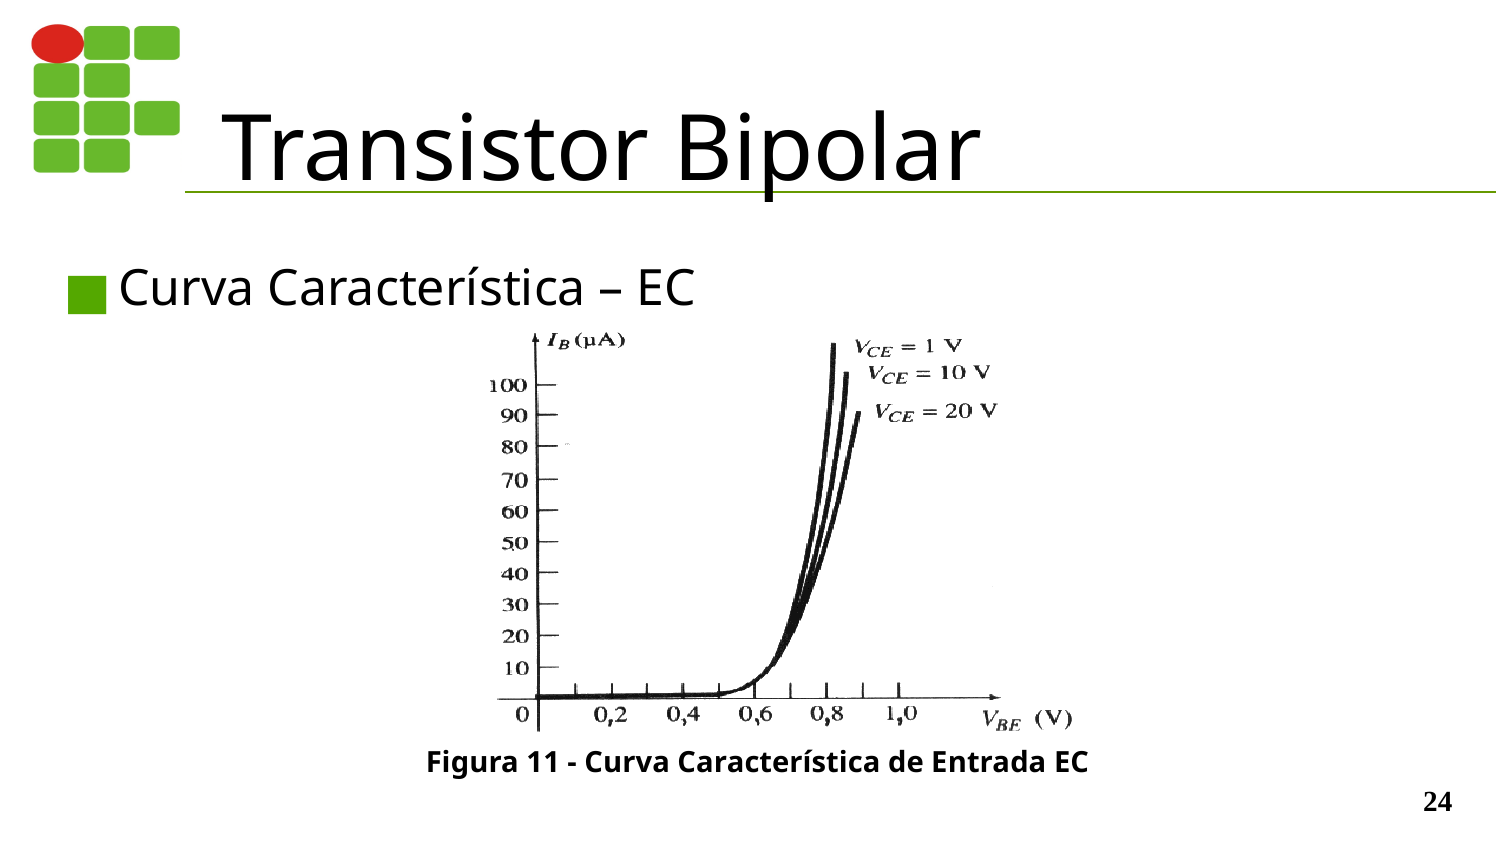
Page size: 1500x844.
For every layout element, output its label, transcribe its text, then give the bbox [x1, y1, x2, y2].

title Transistor Bipolar [206, 26, 1468, 207]
list Curva Característica – EC Figura 11 - Curva Característica de Entrada EC [46, 248, 1469, 774]
picture [466, 315, 1083, 746]
text_box ‹#› [1155, 774, 1468, 825]
picture [29, 23, 182, 174]
